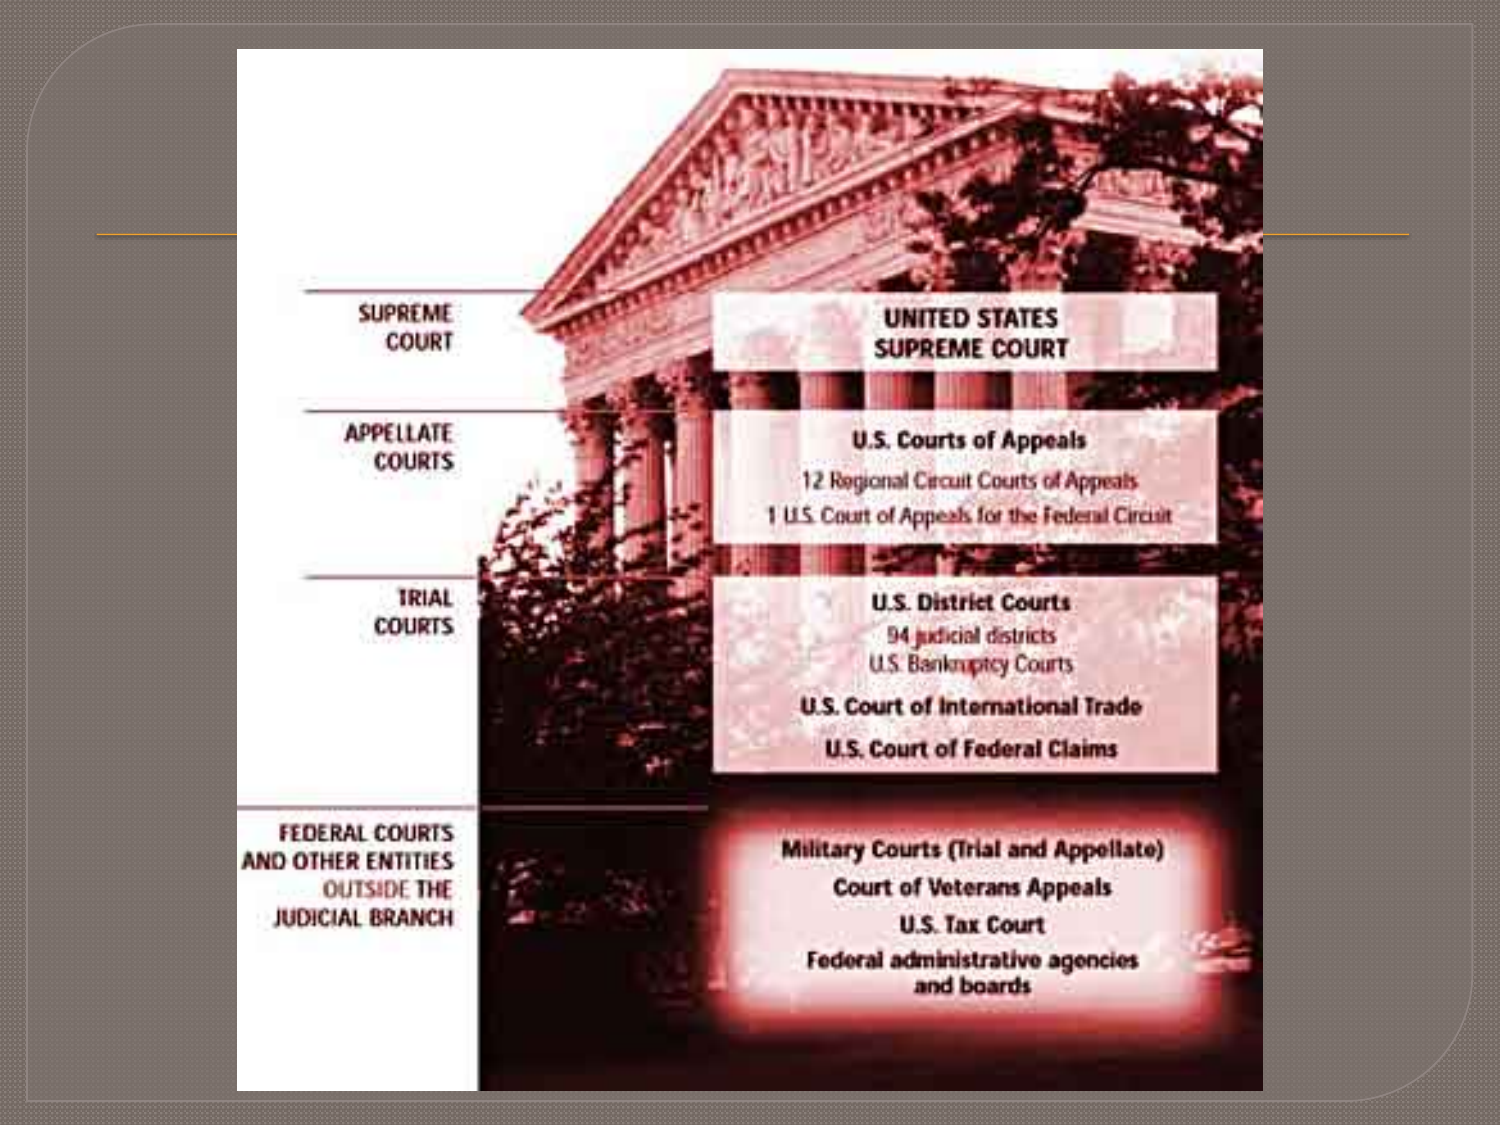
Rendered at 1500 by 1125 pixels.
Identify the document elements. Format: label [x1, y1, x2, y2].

list [236, 49, 1264, 1091]
